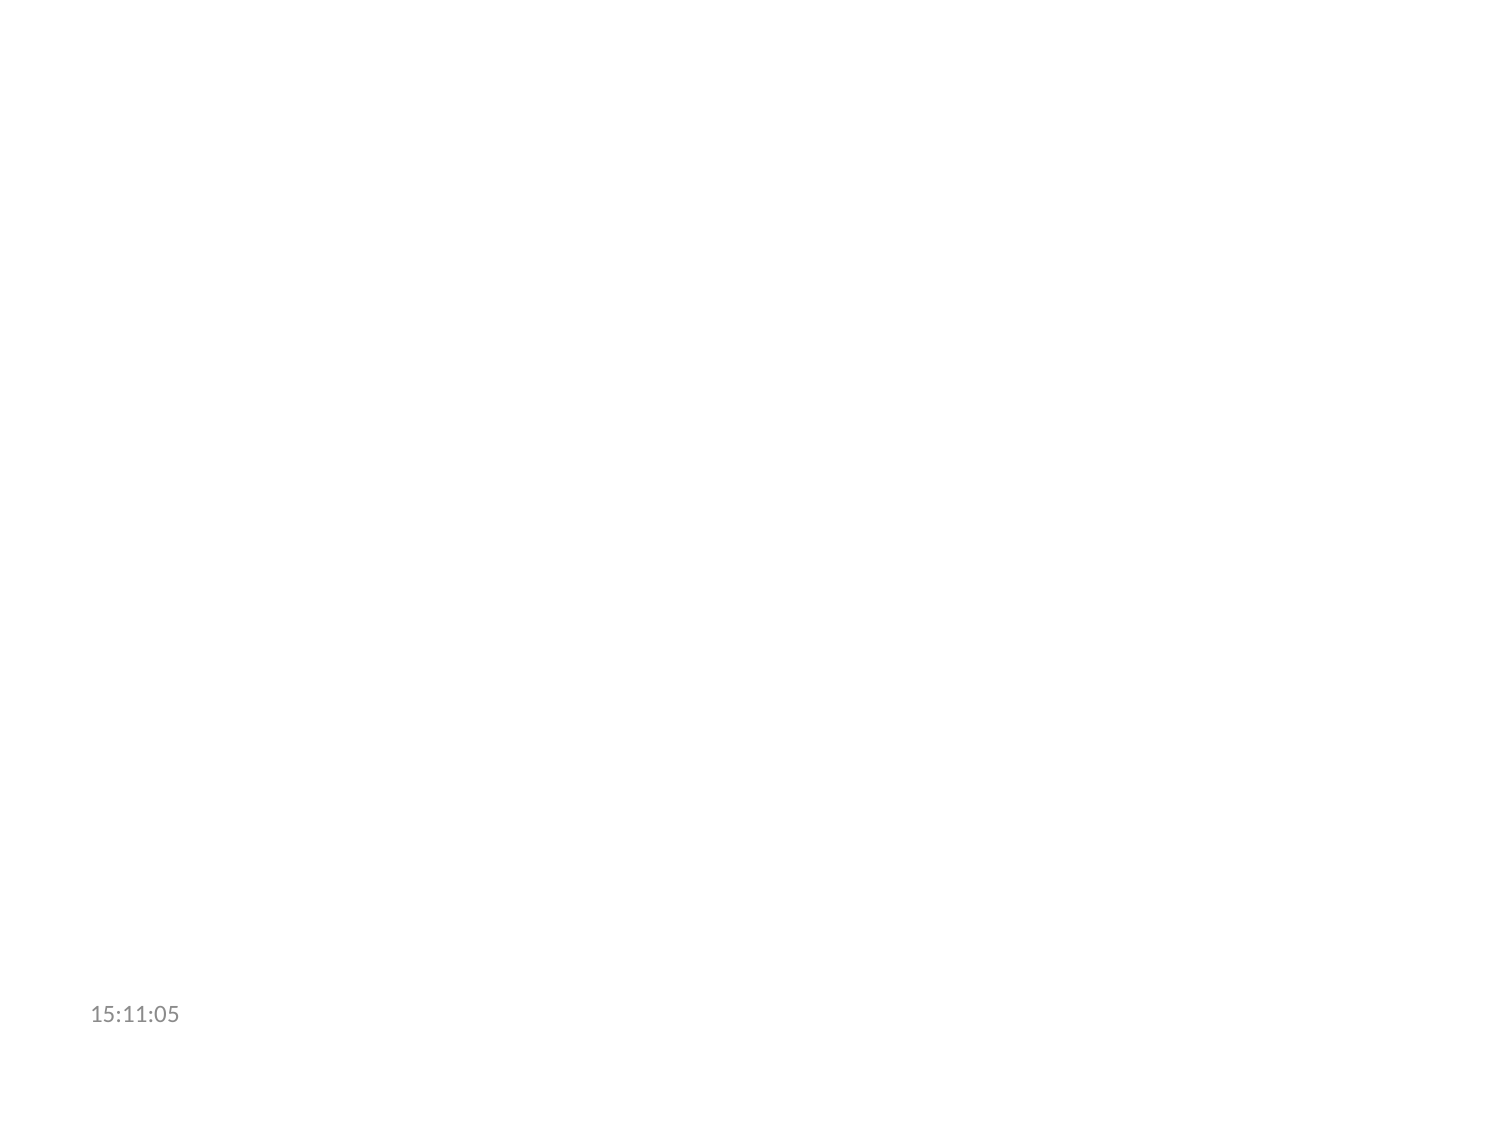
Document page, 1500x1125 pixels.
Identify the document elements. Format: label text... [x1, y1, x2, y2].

text_box 15:35:09 [75, 982, 425, 1043]
